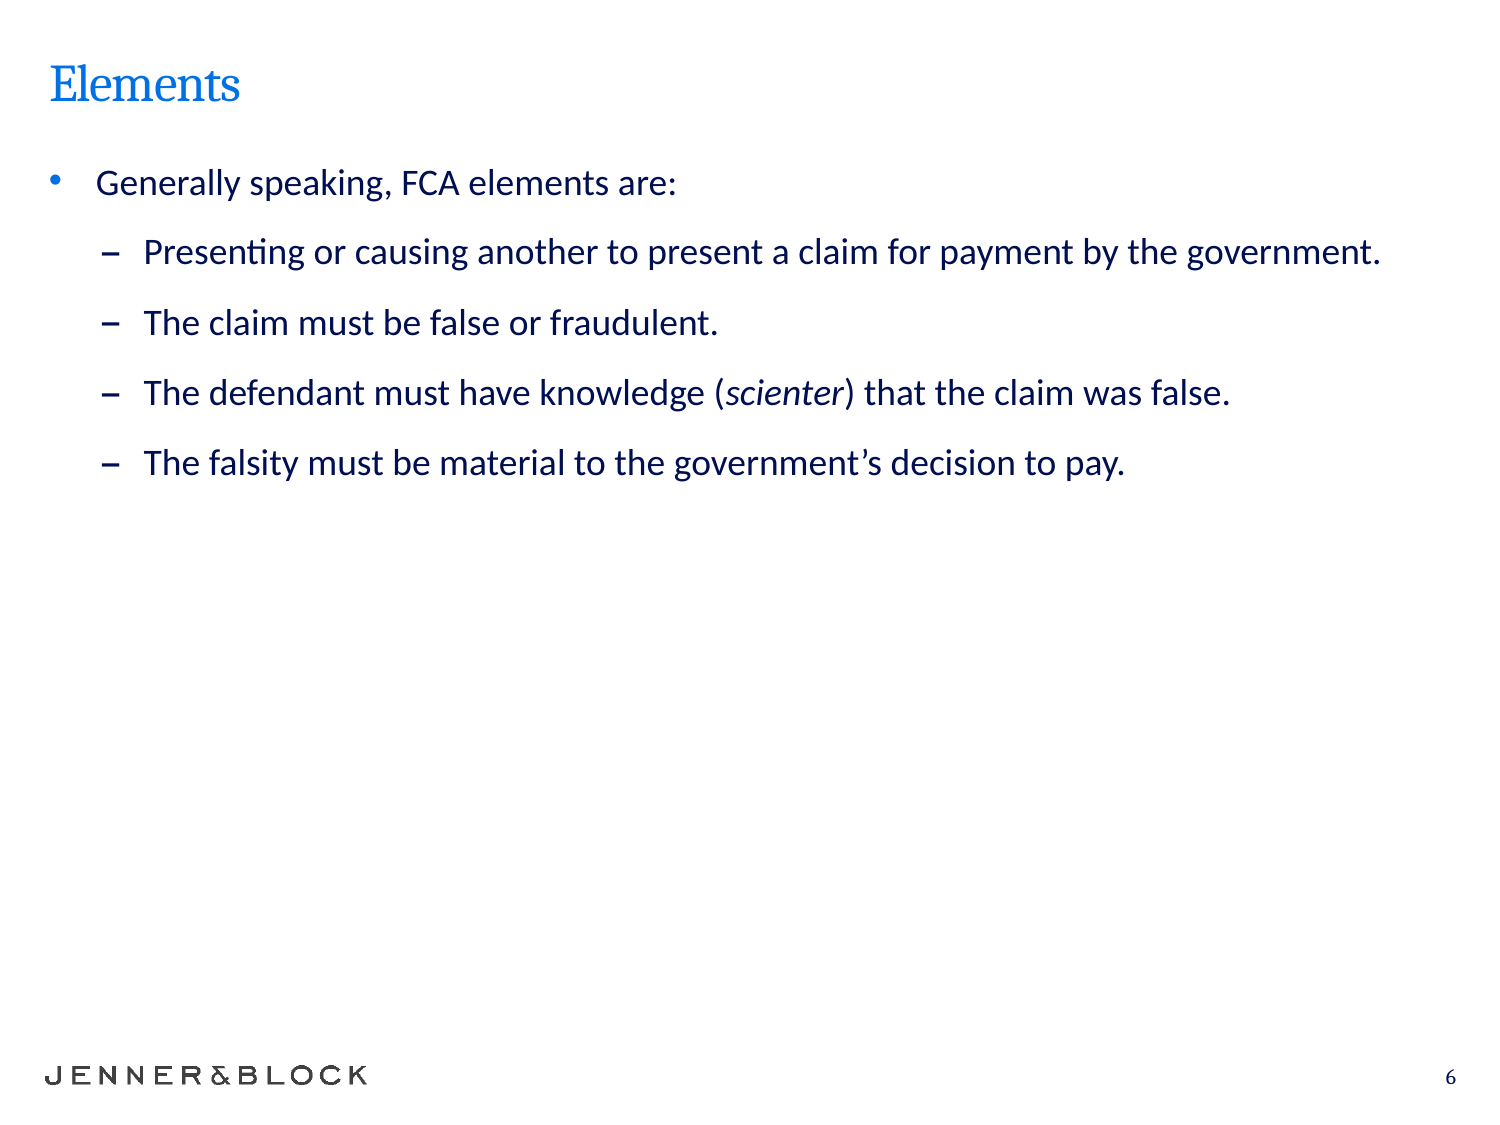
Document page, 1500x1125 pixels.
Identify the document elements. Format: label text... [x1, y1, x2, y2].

list Generally speaking, FCA elements are: Presenting or causing another to present a claim for payment by the government. The claim must be false or fraudulent. The defendant must have knowledge (scienter) that the claim was false. The falsity must be material to the government’s decision to pay. [48, 149, 1450, 1025]
title Elements [49, 40, 1450, 120]
